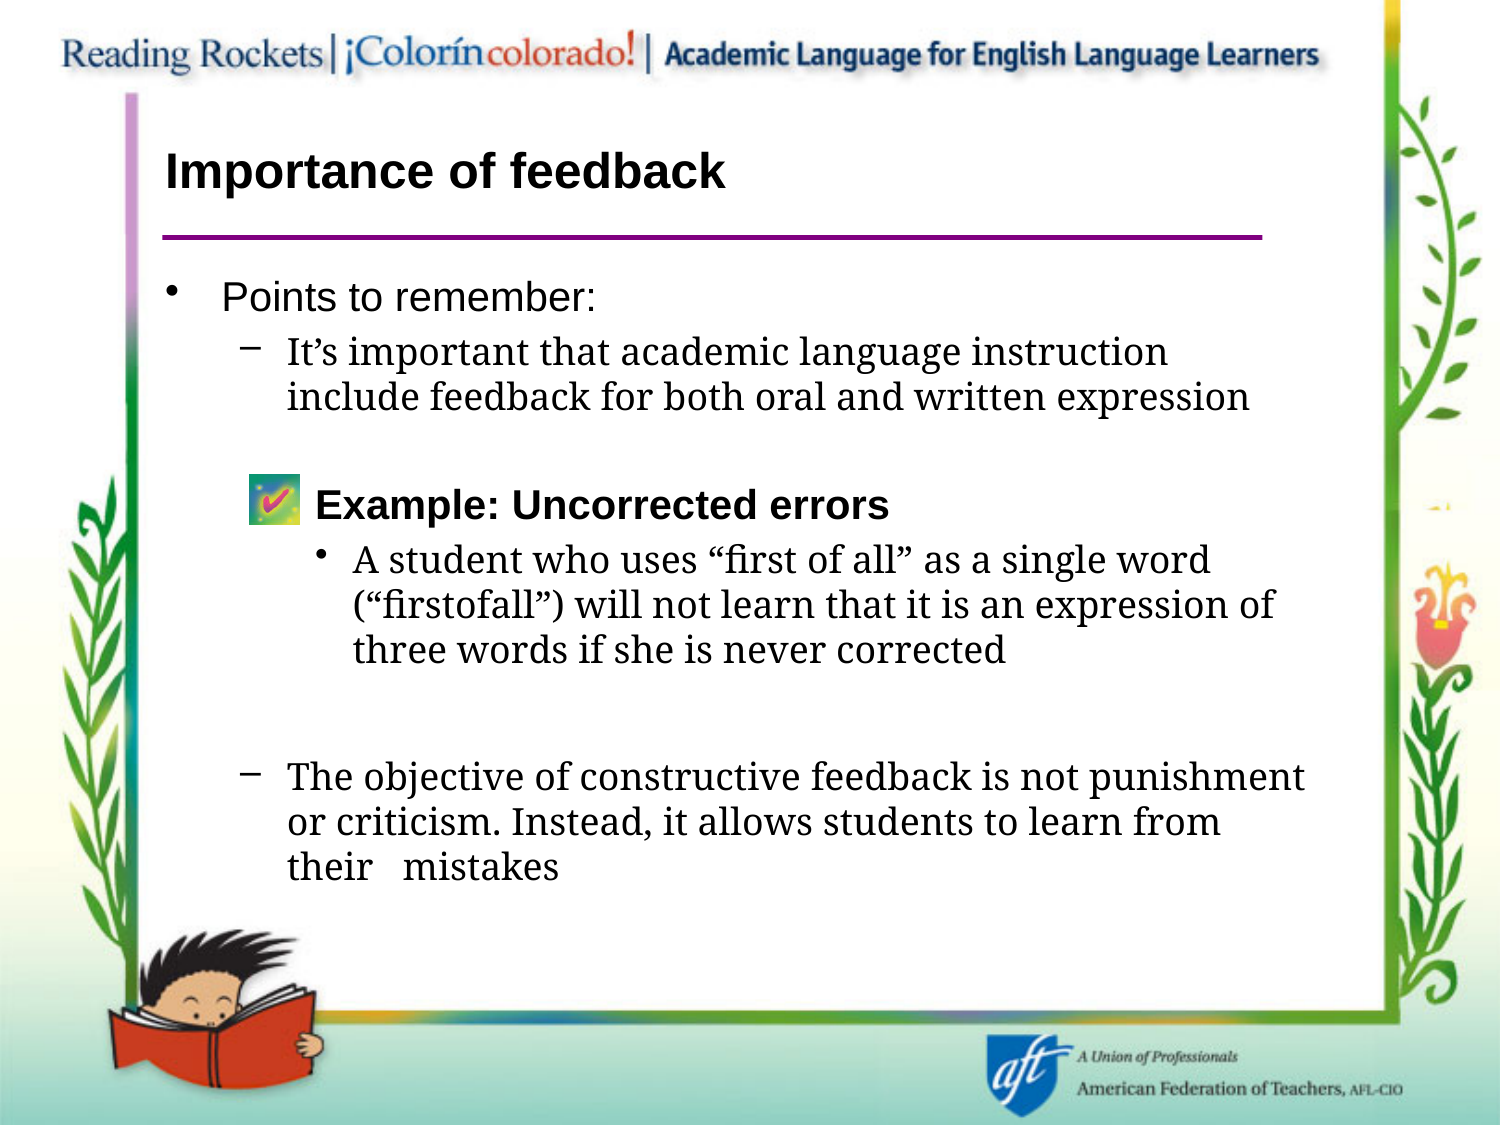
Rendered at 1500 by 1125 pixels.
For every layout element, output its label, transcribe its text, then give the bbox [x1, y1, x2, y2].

title Importance of feedback [149, 74, 1376, 263]
picture [0, 0, 1500, 1125]
list Points to remember: It’s important that academic language instruction include feedback for both oral and written expression Example: Uncorrected errors A student who uses “first of all” as a single word (“firstofall”) will not learn that it is an expression of three words if she is never corrected The objective of constructive feedback is not punishment or criticism. Instead, it allows students to learn from their mistakes [149, 262, 1328, 1006]
